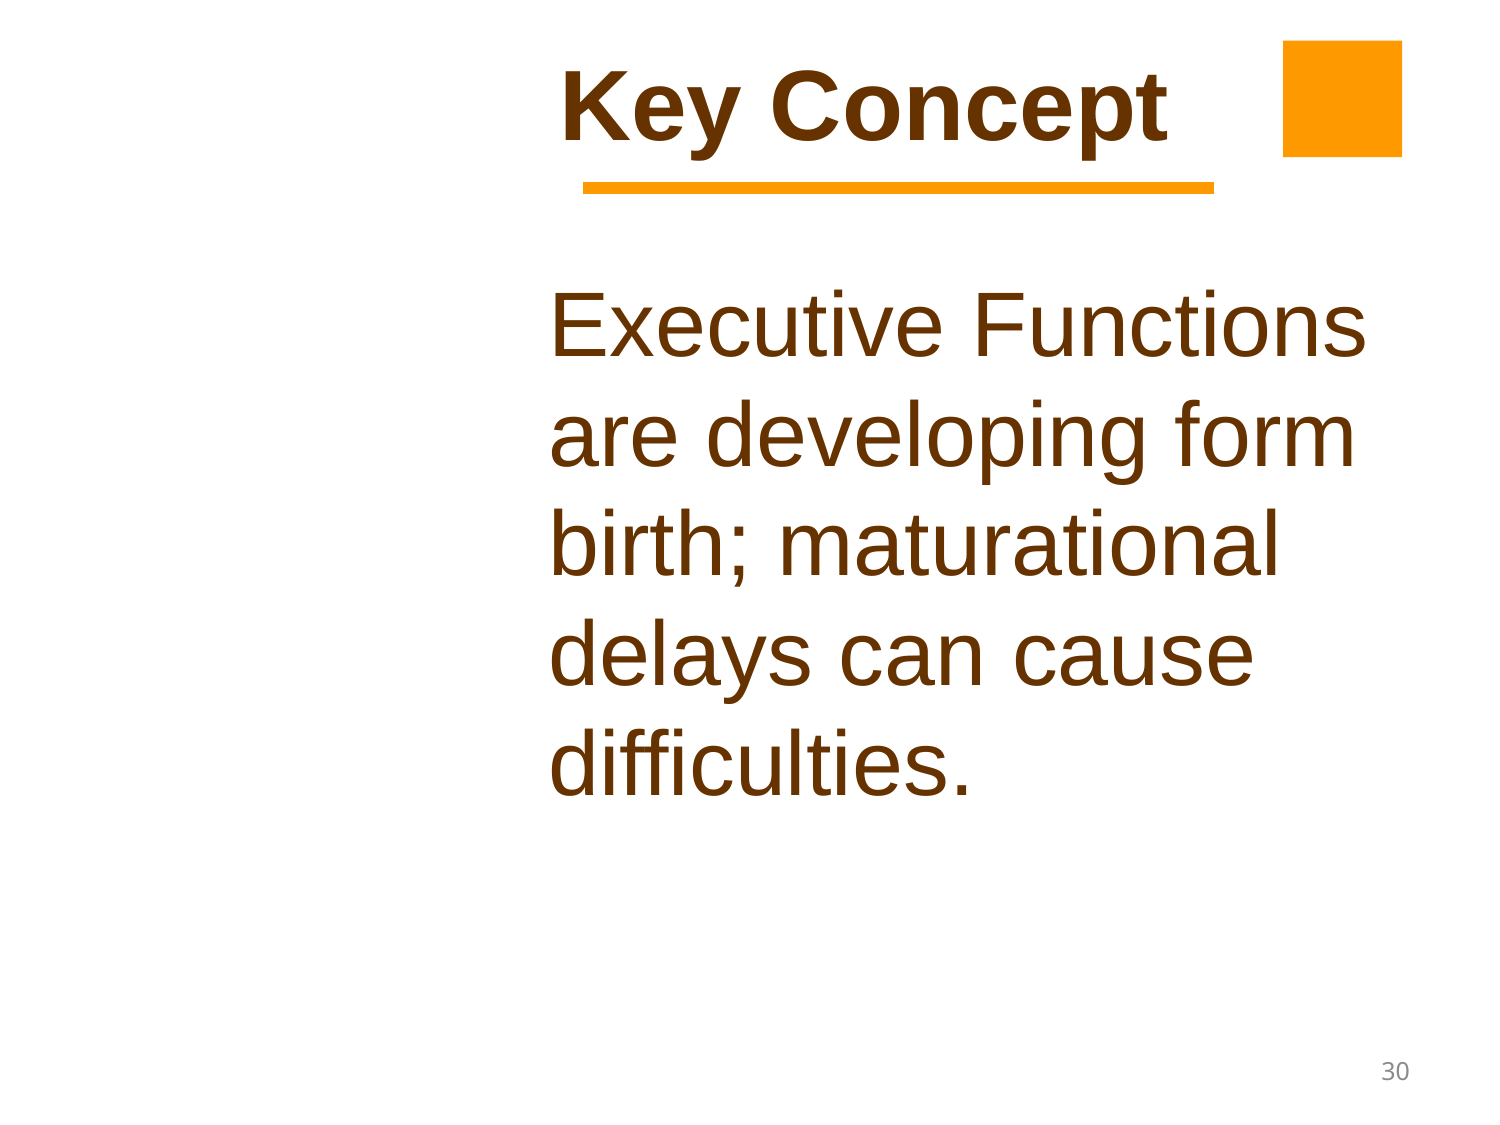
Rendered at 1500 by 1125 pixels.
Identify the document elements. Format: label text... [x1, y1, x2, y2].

slide_number 30 [1074, 1042, 1425, 1103]
text_box Executive Functions are developing form birth; maturational delays can cause difficulties. [533, 256, 1436, 822]
text_box Key Concept [544, 33, 1185, 168]
text_box [1281, 38, 1404, 159]
